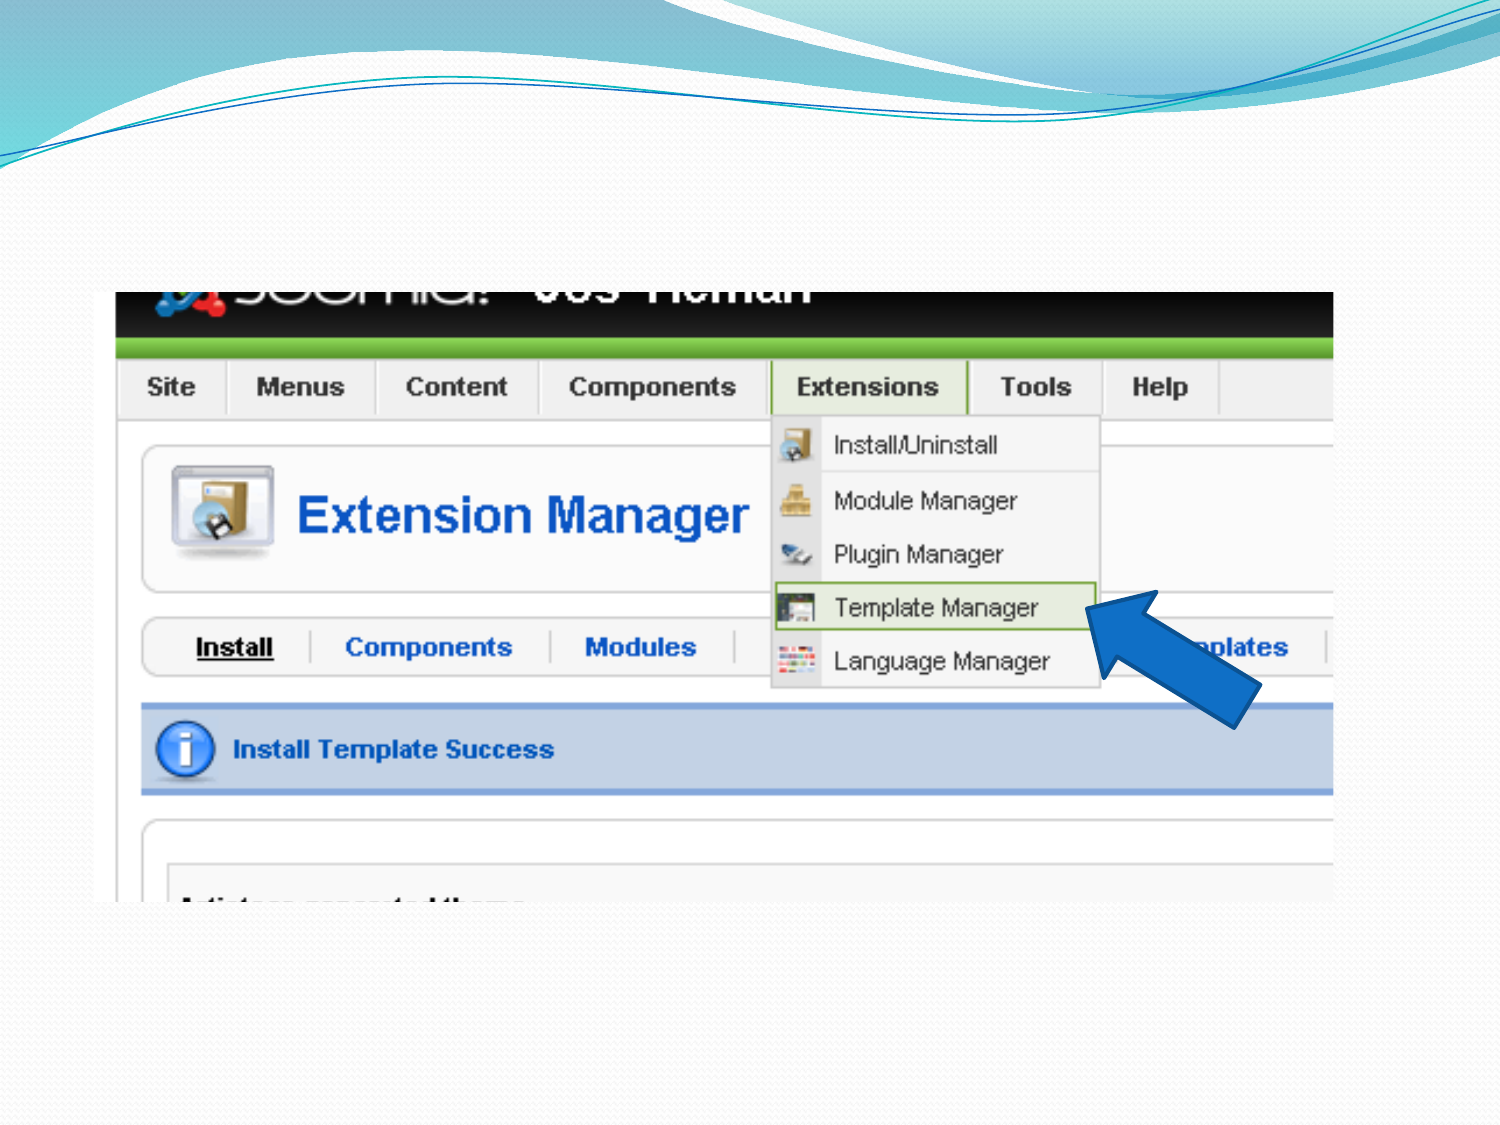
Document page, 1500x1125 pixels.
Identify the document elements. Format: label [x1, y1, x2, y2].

picture [93, 291, 1334, 902]
text_box [0, 0, 1500, 74]
